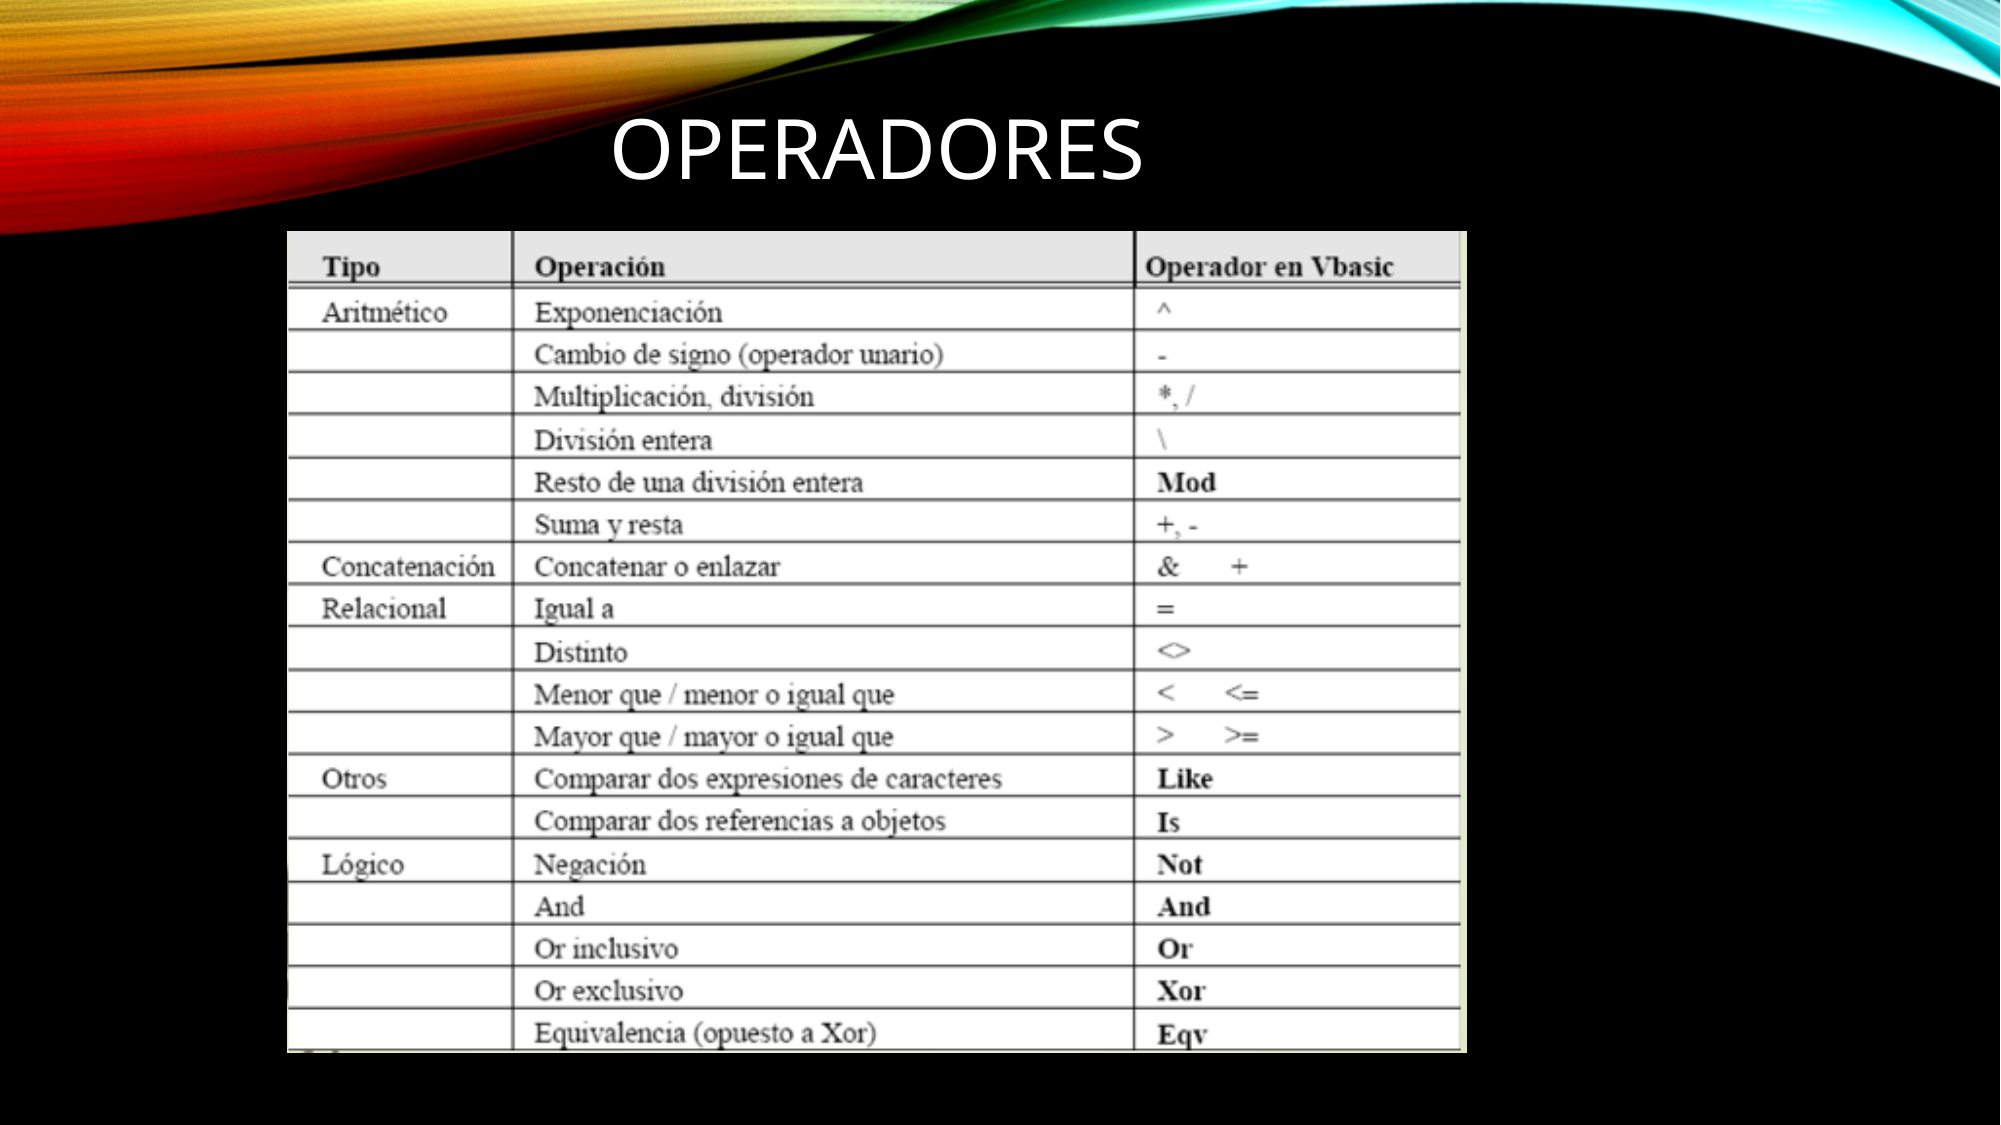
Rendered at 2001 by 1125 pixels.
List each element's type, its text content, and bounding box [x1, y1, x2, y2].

picture [0, 0, 2000, 1053]
title Operadores [106, 74, 1649, 232]
